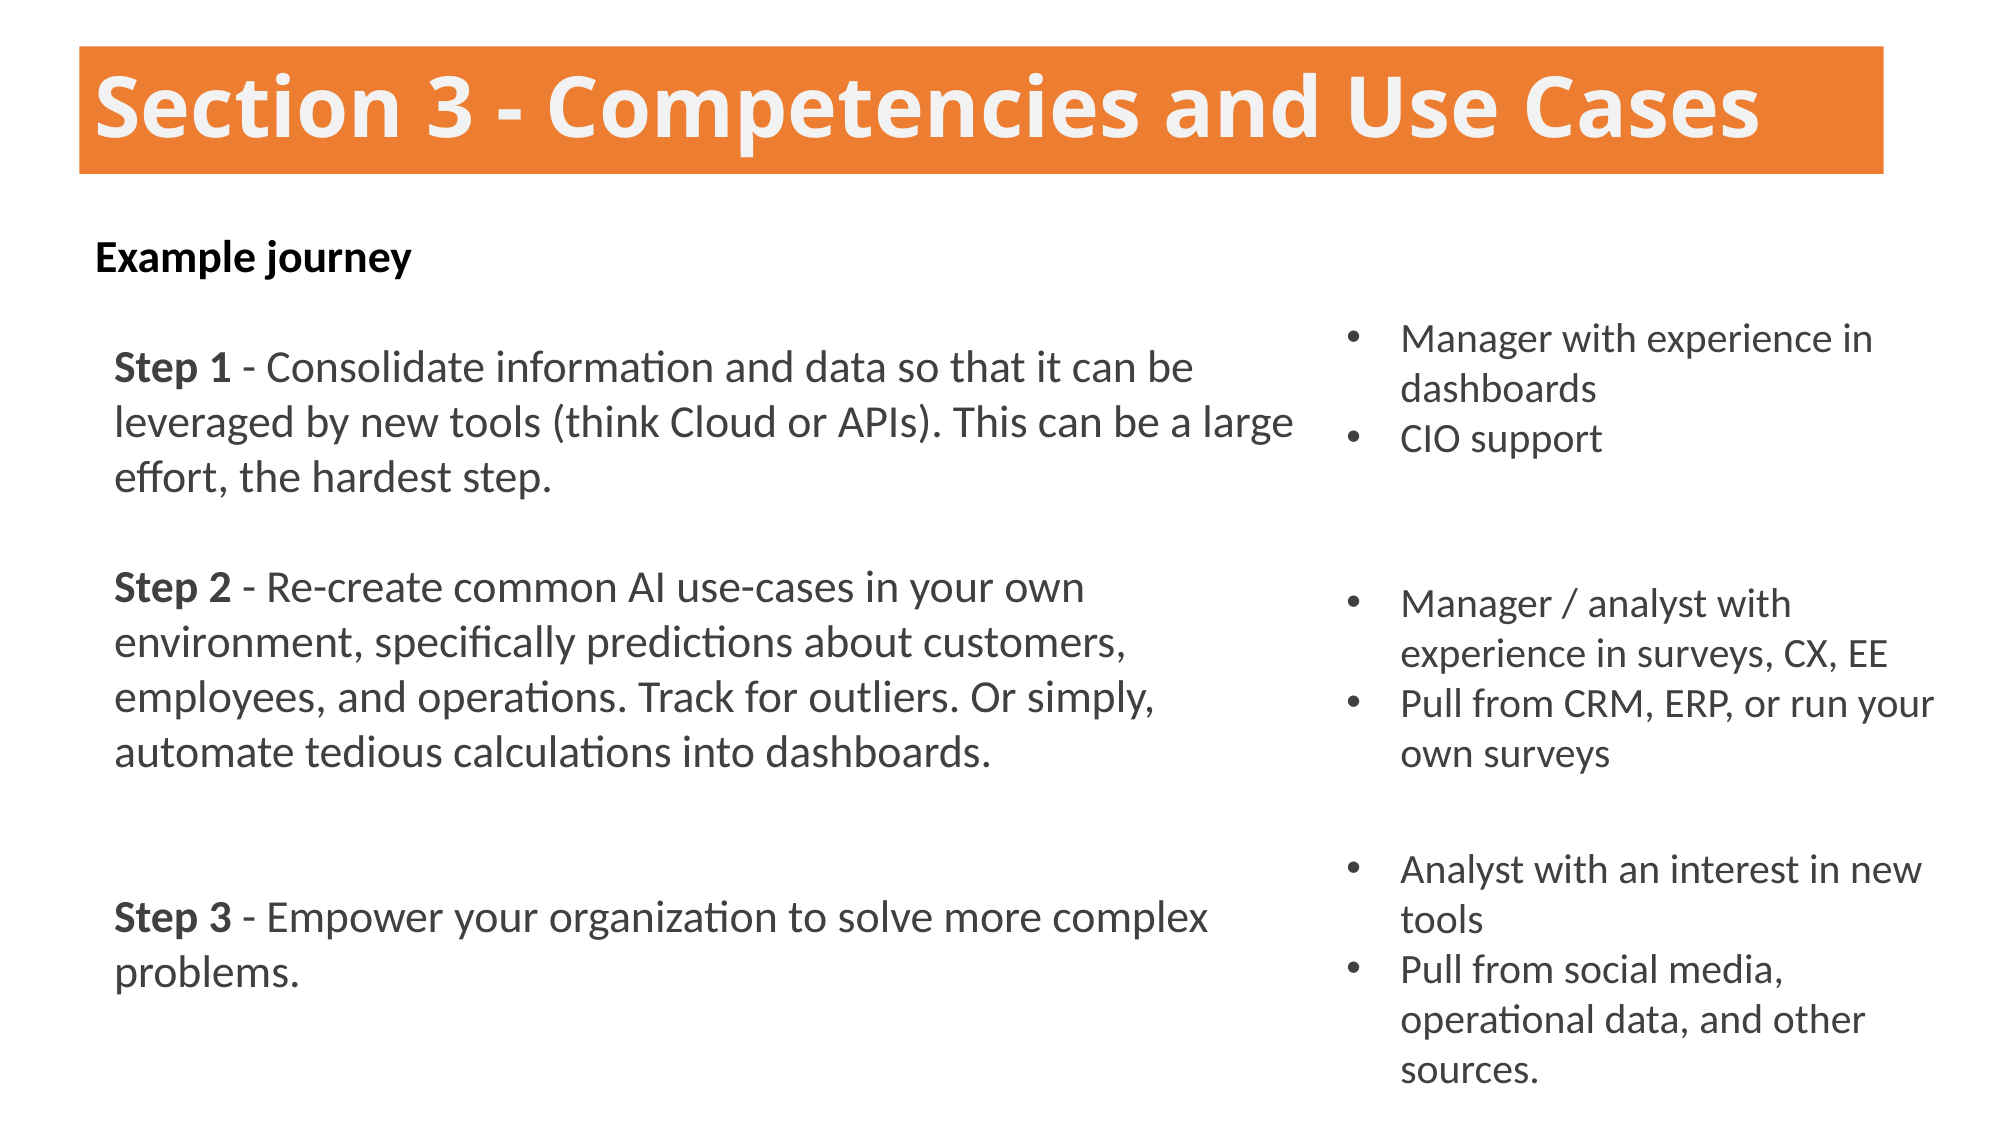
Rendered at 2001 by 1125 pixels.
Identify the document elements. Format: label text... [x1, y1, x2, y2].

text_box Manager / analyst with experience in surveys, CX, EE Pull from CRM, ERP, or run your own surveys [1331, 568, 1960, 772]
text_box Analyst with an interest in new tools Pull from social media, operational data, and other sources. [1331, 834, 1960, 1038]
text_box Step 1 - Consolidate information and data so that it can be leveraged by new tools (think Cloud or APIs). This can be a large effort, the hardest step. Step 2 - Re-create common AI use-cases in your own environment, specifically predictions about customers, employees, and operations. Track for outliers. Or simply, automate tedious calculations into dashboards. Step 3 - Empower your organization to solve more complex problems. [99, 329, 1331, 435]
text_box Manager with experience in dashboards CIO support [1331, 303, 1960, 507]
text_box Example journey [80, 218, 1939, 344]
text_box Section 3 - Competencies and Use Cases [79, 46, 1884, 174]
